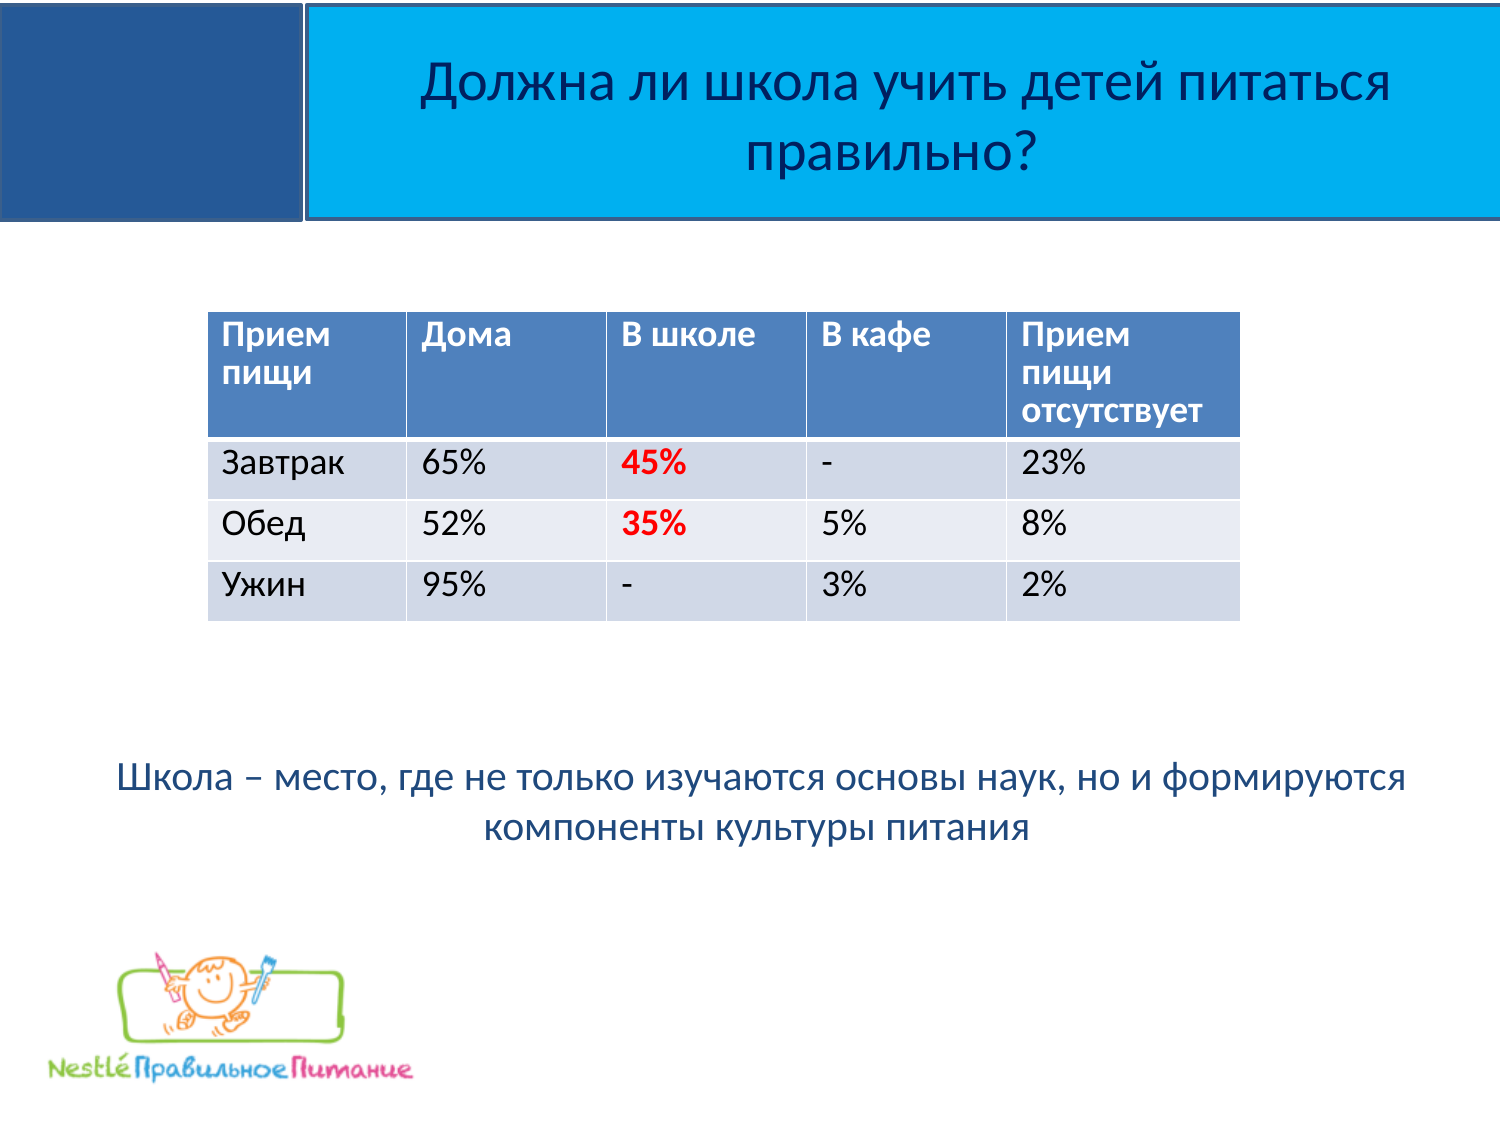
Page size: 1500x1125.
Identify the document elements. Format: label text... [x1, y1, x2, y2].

table_cell Ужин [208, 562, 406, 621]
table_cell Обед [208, 501, 406, 560]
text_box [0, 3, 303, 222]
text_box [97, 305, 1444, 367]
table_header Прием пищи [208, 312, 406, 437]
table_header Прием пищи отсутствует [1007, 312, 1240, 437]
table_header В кафе [807, 312, 1006, 437]
picture [29, 940, 460, 1098]
table_cell 35% [607, 501, 806, 560]
table_cell Завтрак [208, 442, 406, 499]
table_cell 5% [807, 501, 1006, 560]
table_header Дома [407, 312, 606, 437]
table_cell 65% [407, 442, 606, 499]
table_cell 23% [1007, 442, 1240, 499]
subtitle [76, 158, 1441, 738]
table_cell 3% [807, 562, 1006, 621]
table_cell - [607, 562, 806, 621]
table_cell 45% [607, 442, 806, 499]
table_cell 2% [1007, 562, 1240, 621]
table_cell 8% [1007, 501, 1240, 560]
table_cell - [807, 442, 1006, 499]
text_box Школа – место, где не только изучаются основы наук, но и формируются компоненты культуры питания [101, 741, 1423, 857]
table_header В школе [607, 312, 806, 437]
table_cell 52% [407, 501, 606, 560]
text_box Должна ли школа учить детей питаться правильно? [305, 3, 1500, 221]
table_cell 95% [407, 562, 606, 621]
